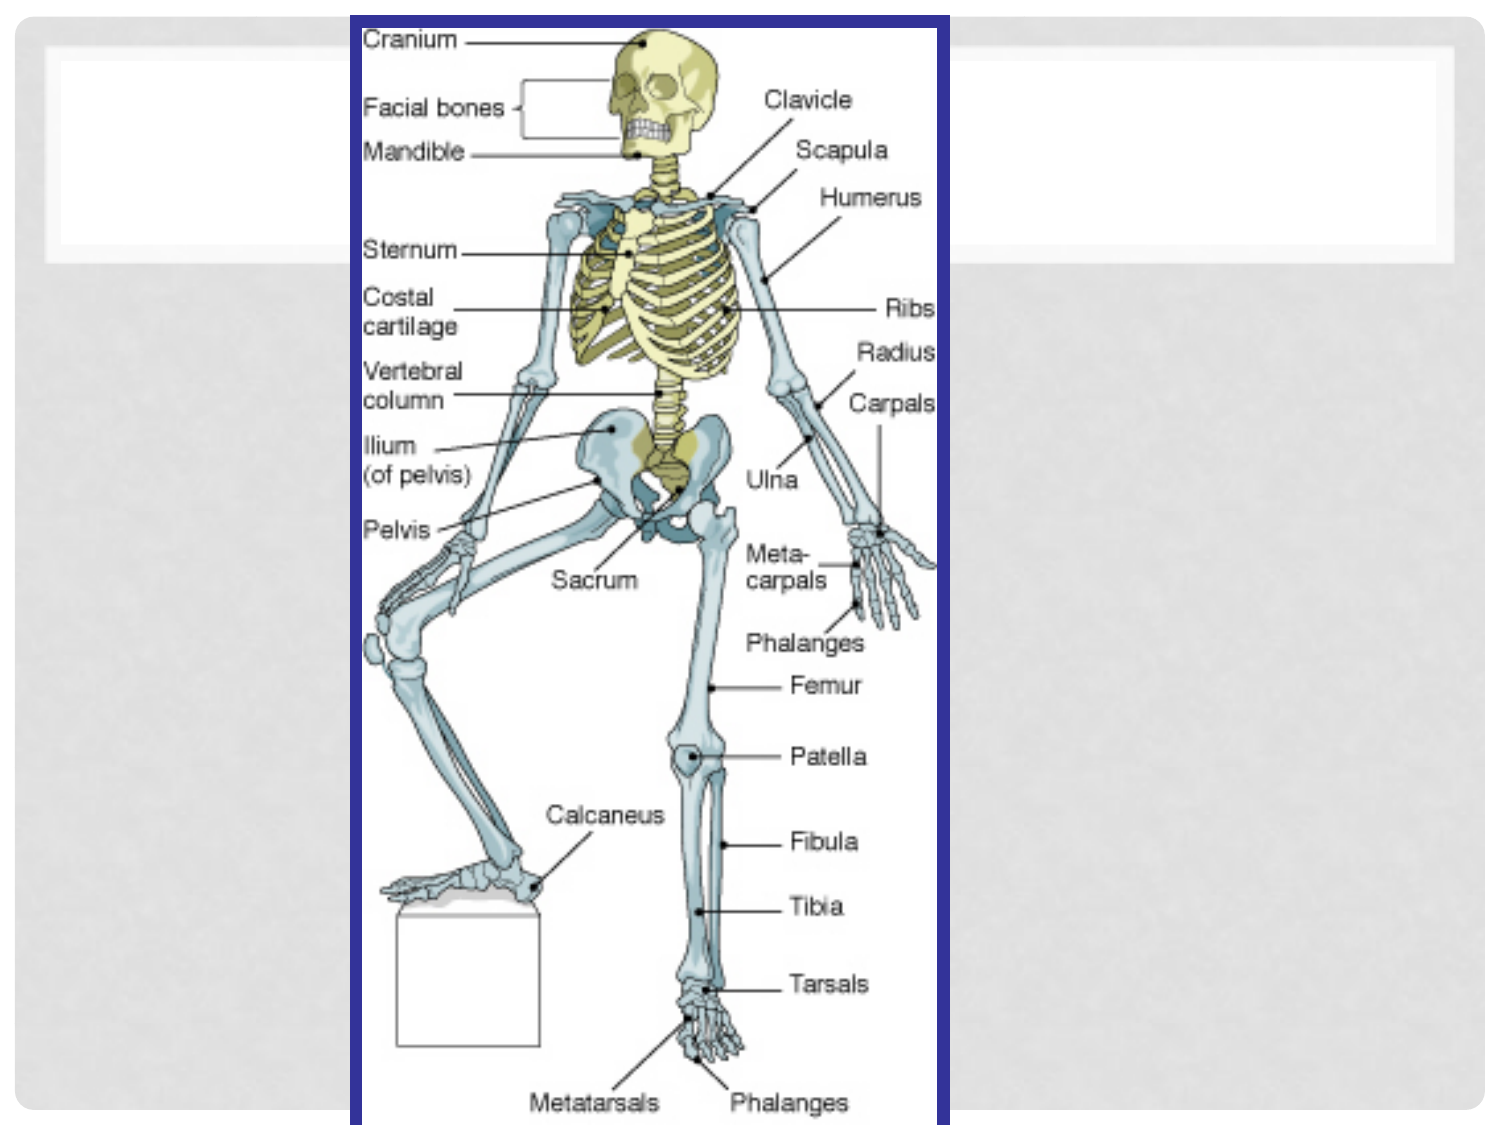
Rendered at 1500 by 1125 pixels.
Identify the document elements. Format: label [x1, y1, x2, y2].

list [362, 27, 938, 1125]
